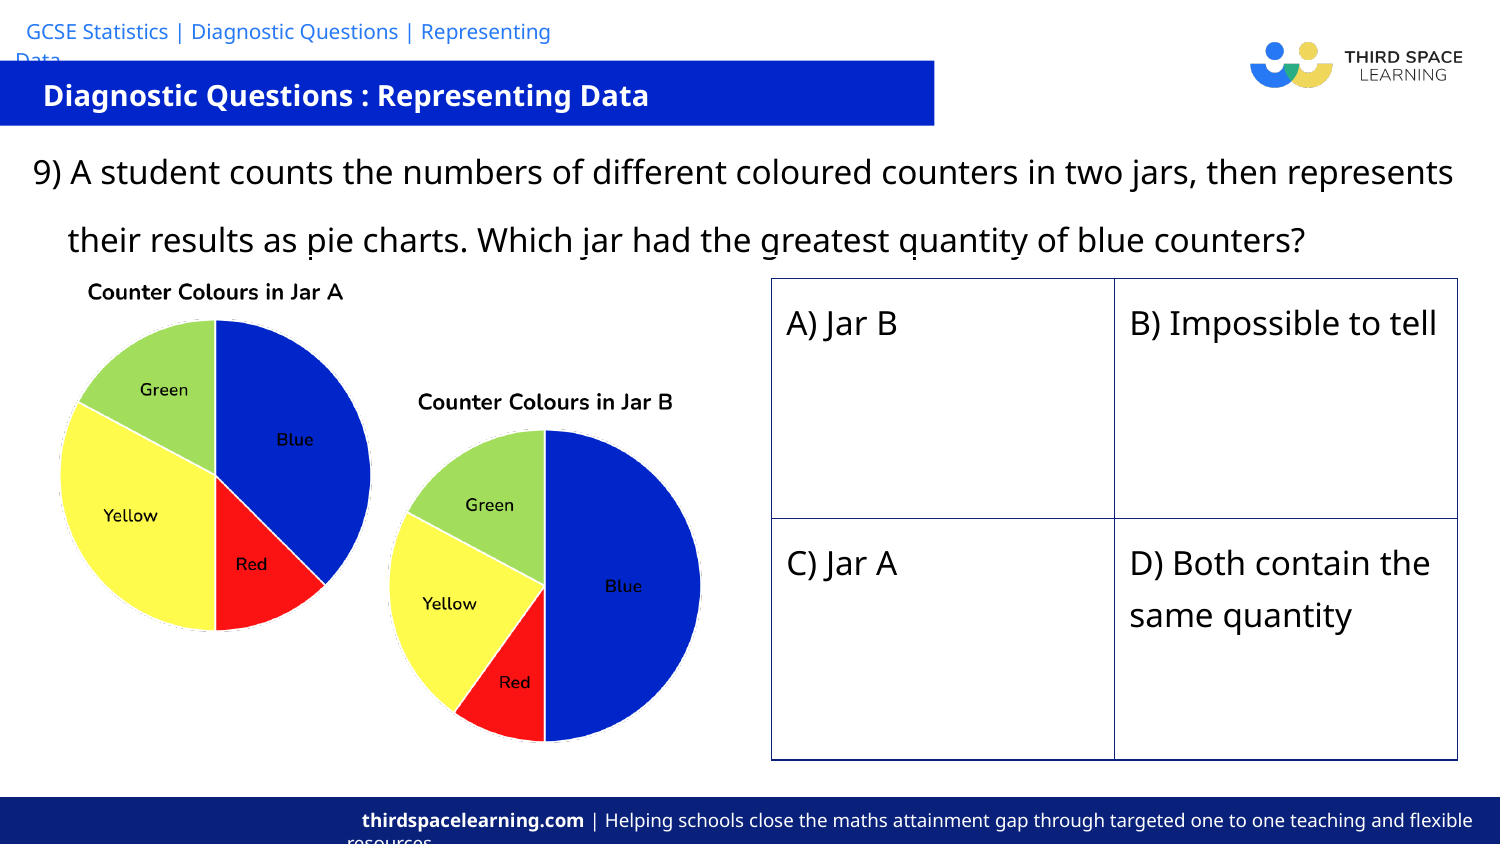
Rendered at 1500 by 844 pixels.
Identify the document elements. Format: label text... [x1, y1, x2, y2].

text_box Diagnostic Questions : Representing Data [27, 61, 778, 127]
table_cell D) Both contain the same quantity [1115, 519, 1457, 759]
table_header 9) A student counts the numbers of different coloured counters in two jars, then represents their results as pie charts. Which jar had the greatest quantity of blue counters? [19, 142, 1474, 255]
table_header B) Impossible to tell [1115, 279, 1457, 518]
table_header A) Jar B [772, 279, 1114, 518]
picture [387, 388, 702, 743]
table_cell C) Jar A [772, 519, 1114, 759]
picture [58, 278, 373, 633]
picture [1250, 33, 1465, 99]
